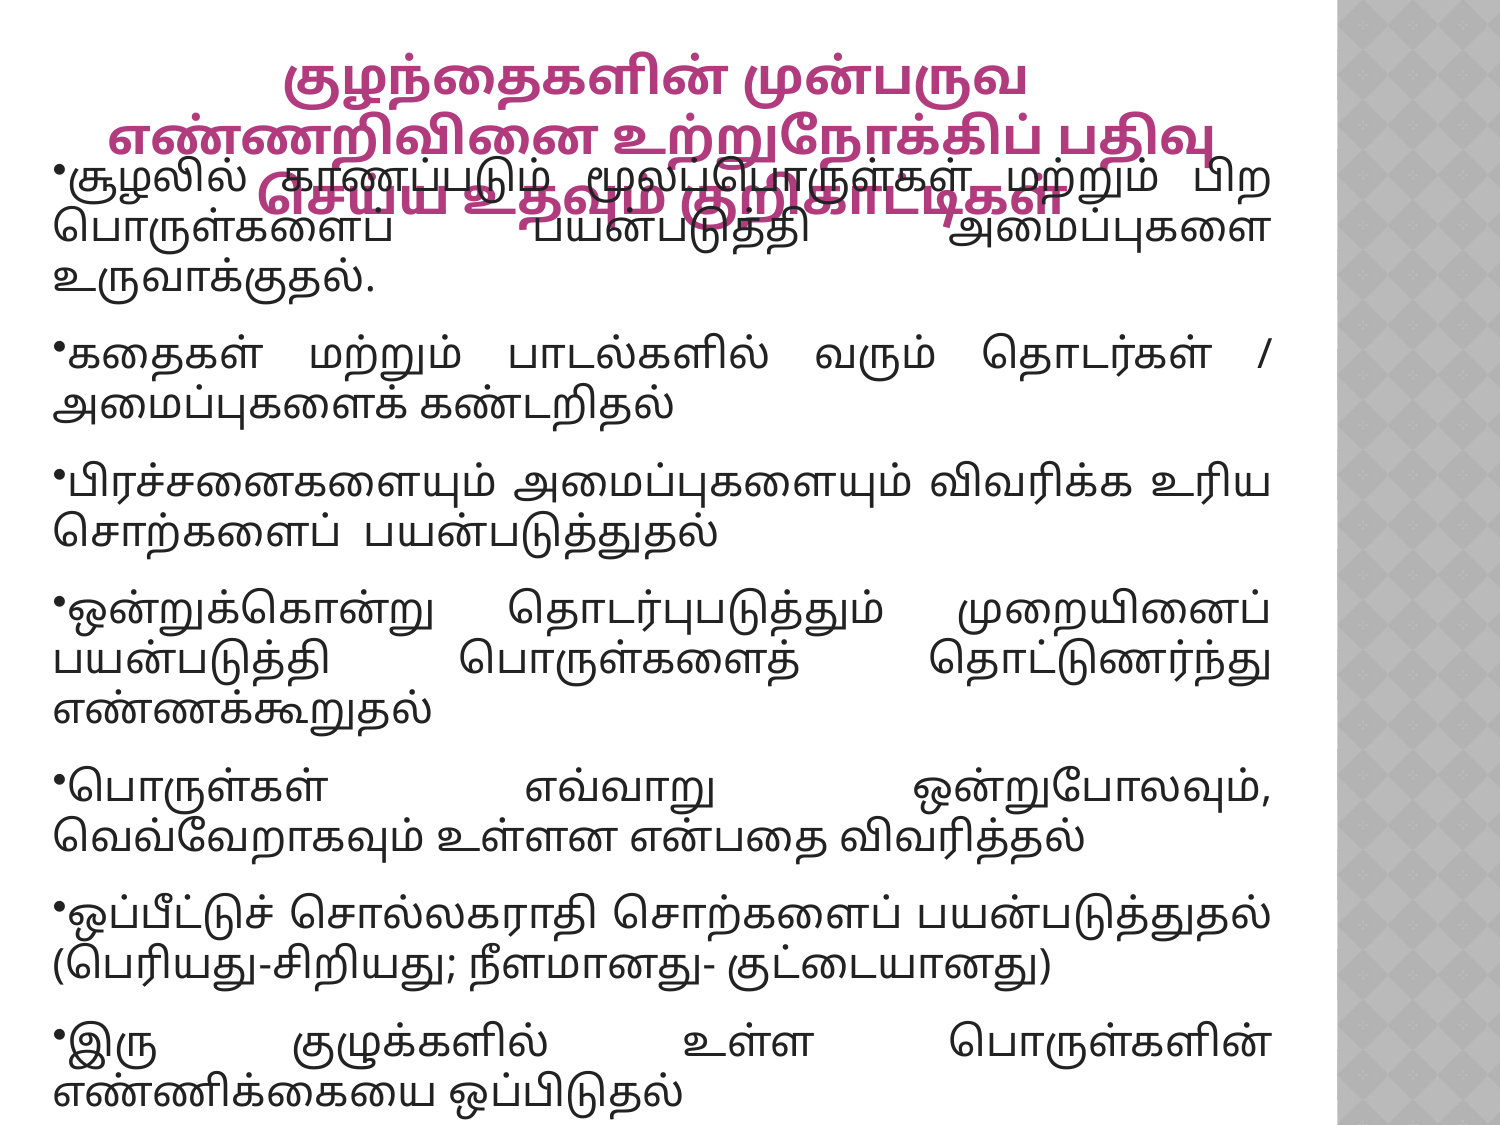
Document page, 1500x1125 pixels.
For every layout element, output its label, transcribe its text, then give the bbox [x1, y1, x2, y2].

text_box சூழலில் காணப்படும் மூலப்பொருள்கள் மற்றும் பிற பொருள்களைப் பயன்படுத்தி அமைப்புகளை உருவாக்குதல். கதைகள் மற்றும் பாடல்களில் வரும் தொடர்கள் / அமைப்புகளைக் கண்டறிதல் பிரச்சனைகளையும் அமைப்புகளையும் விவரிக்க உரிய சொற்களைப் பயன்படுத்துதல் ஒன்றுக்கொன்று தொடர்புபடுத்தும் முறையினைப் பயன்படுத்தி பொருள்களைத் தொட்டுணர்ந்து எண்ணக்கூறுதல் பொருள்கள் எவ்வாறு ஒன்றுபோலவும், வெவ்வேறாகவும் உள்ளன என்பதை விவரித்தல் ஒப்பீட்டுச் சொல்லகராதி சொற்களைப் பயன்படுத்துதல் (பெரியது-சிறியது; நீளமானது- குட்டையானது) இரு குழுக்களில் உள்ள பொருள்களின் எண்ணிக்கையை ஒப்பிடுதல் [37, 141, 1288, 1122]
text_box குழந்தைகளின் முன்பருவ எண்ணறிவினை உற்றுநோக்கிப் பதிவு செய்ய உதவும் குறிகாட்டிகள் [37, 37, 1288, 141]
